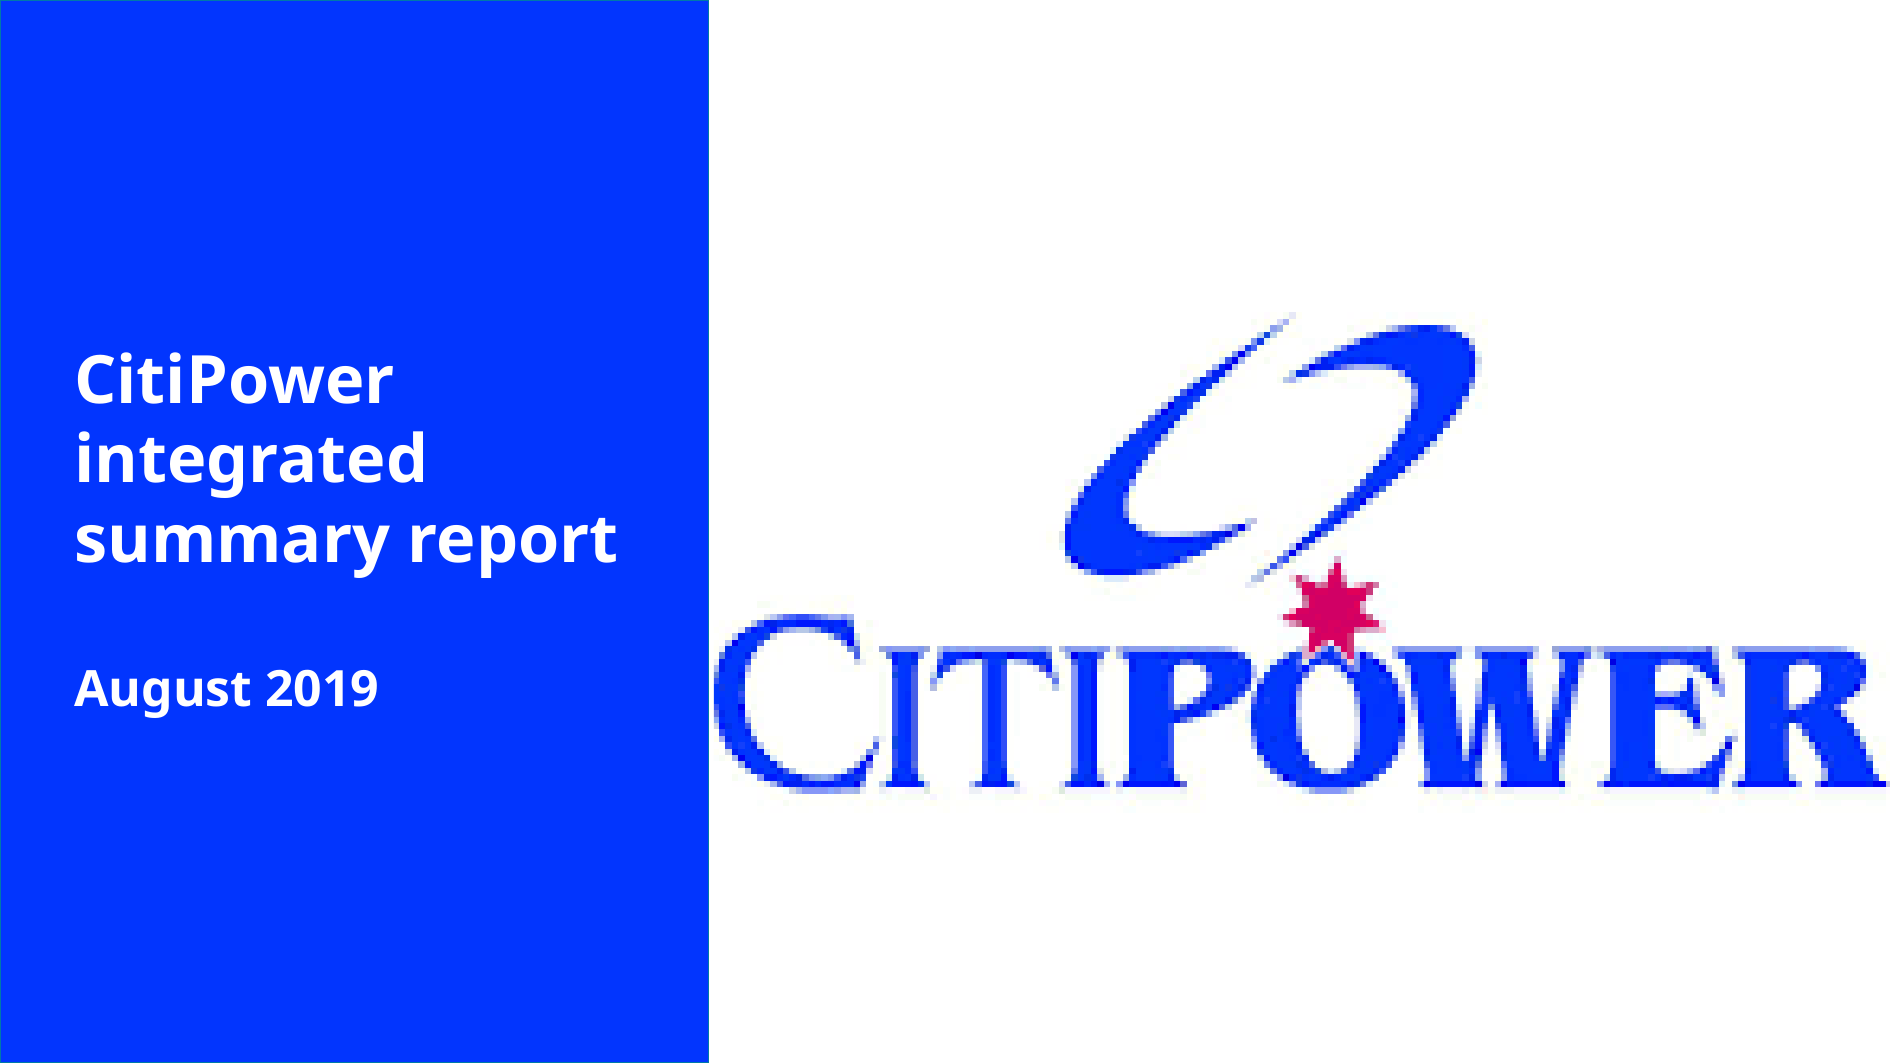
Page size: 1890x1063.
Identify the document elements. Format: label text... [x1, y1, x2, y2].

title CitiPower integrated summary report August 2019 [59, 413, 650, 640]
picture [710, 0, 1890, 1063]
text_box [0, 0, 708, 1063]
